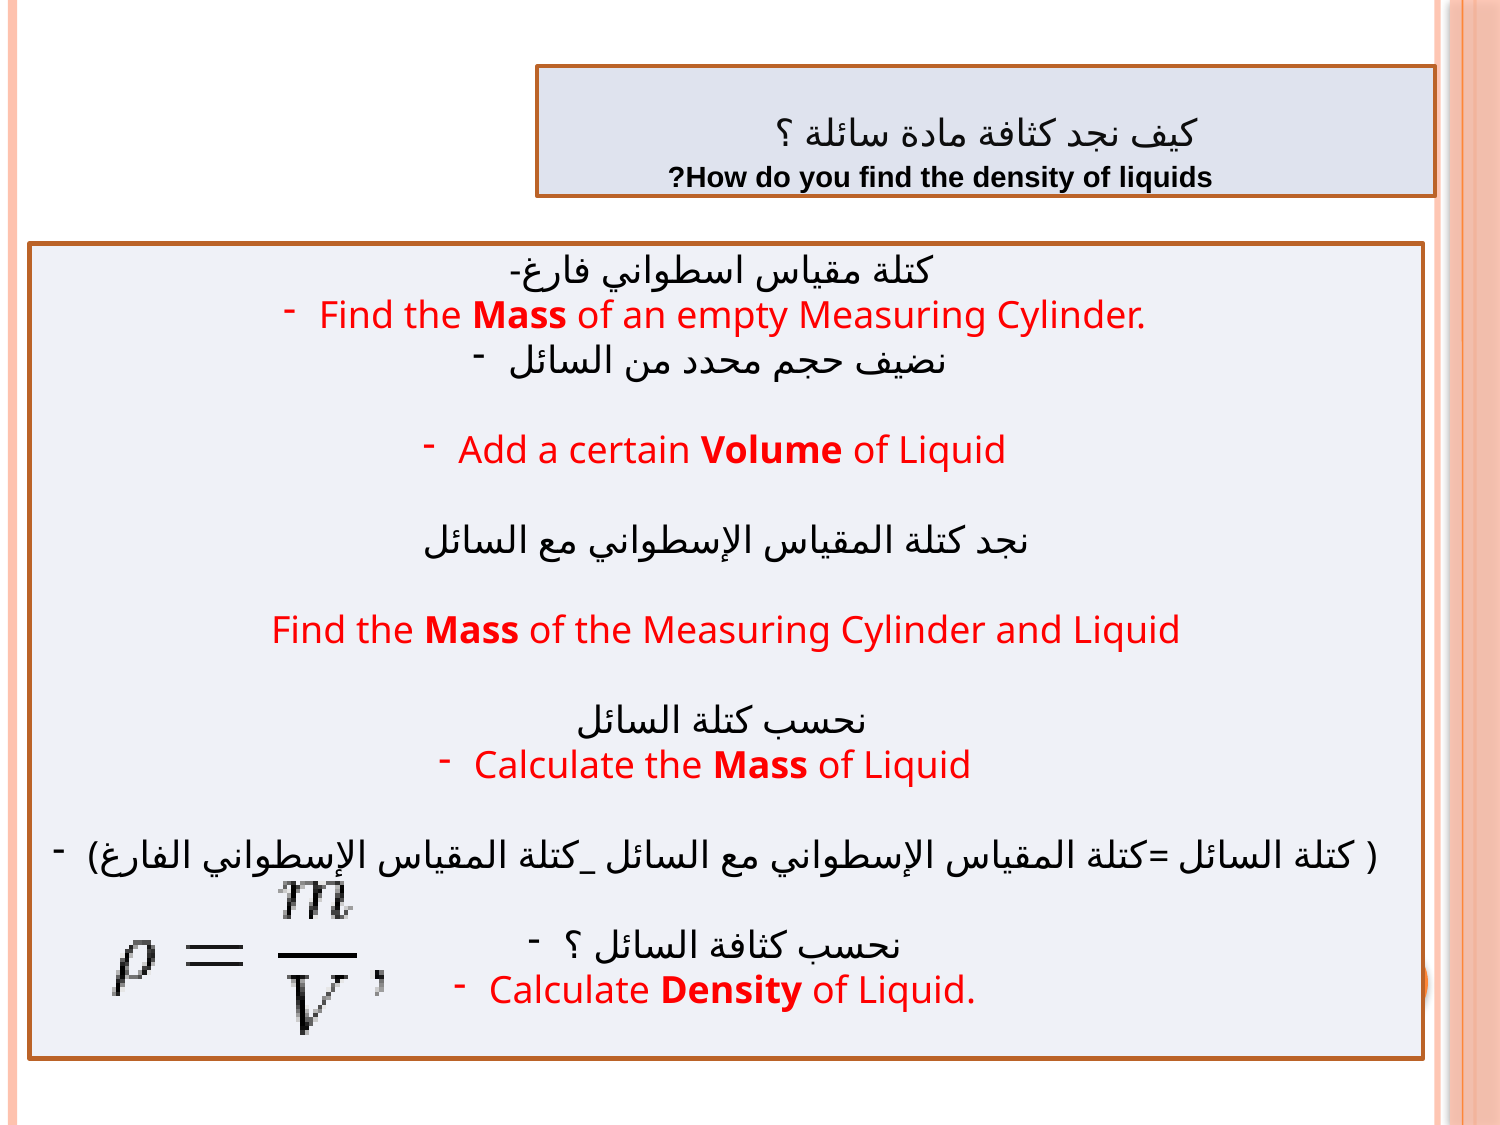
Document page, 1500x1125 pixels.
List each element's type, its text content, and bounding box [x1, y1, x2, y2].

text_box كيف نجد كثافة مادة سائلة ؟ [535, 64, 1437, 198]
text_box -كتلة مقياس اسطواني فارغ Find the Mass of an empty Measuring Cylinder. نضيف حجم محدد من السائل Add a certain Volume of Liquid نجد كتلة المقياس الإسطواني مع السائل Find the Mass of the Measuring Cylinder and Liquid نحسب كتلة السائل Calculate the Mass of Liquid (كتلة السائل =كتلة المقياس الإسطواني مع السائل _كتلة المقياس الإسطواني الفارغ ) نحسب كثافة السائل ؟ Calculate Density of Liquid. [27, 241, 1425, 1061]
text_box How do you find the density of liquids? [631, 150, 1229, 201]
picture [111, 880, 385, 1036]
